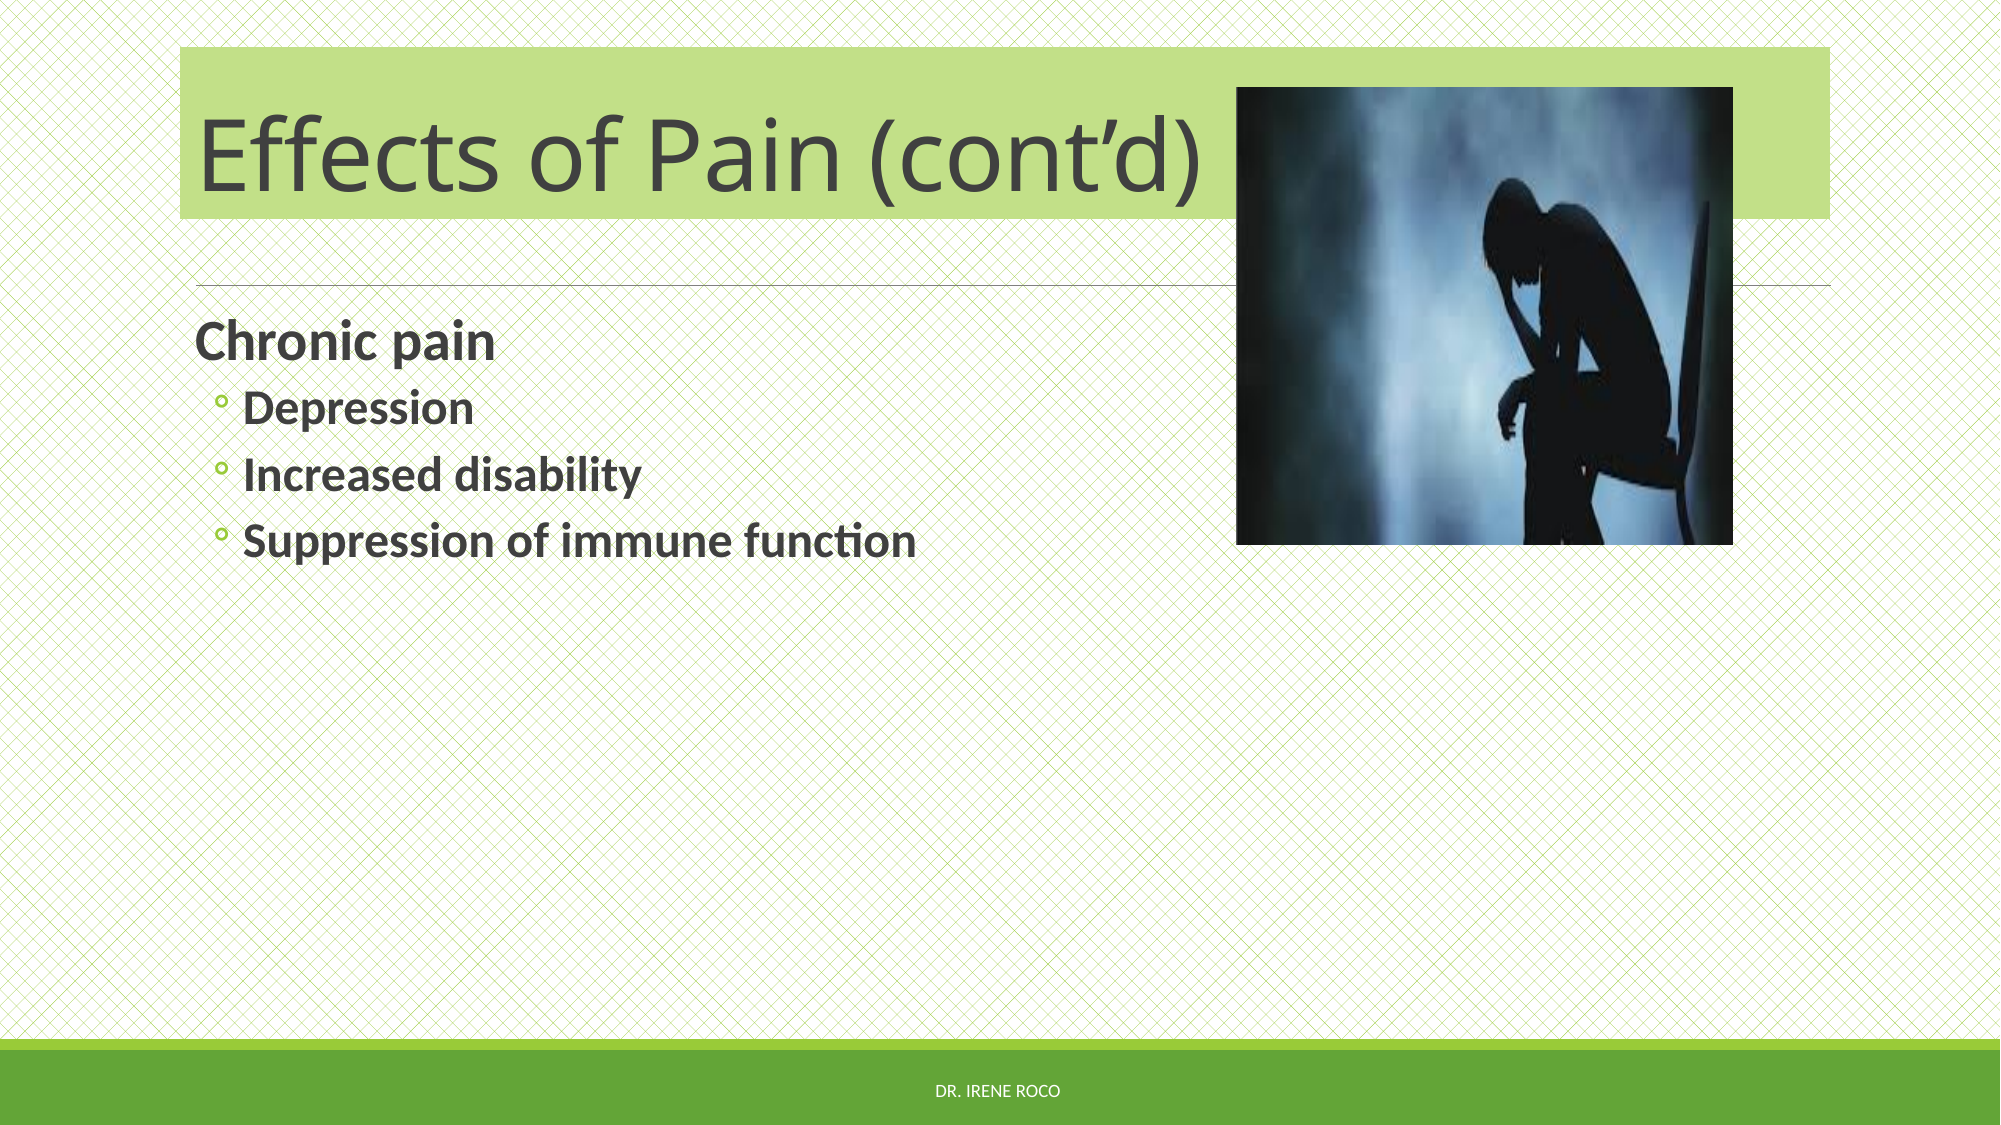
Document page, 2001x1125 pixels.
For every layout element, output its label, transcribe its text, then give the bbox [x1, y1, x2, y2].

footer Dr. Irene Roco [604, 1059, 1396, 1120]
title Effects of Pain (cont’d) [180, 47, 1830, 219]
picture [1235, 87, 1734, 545]
list Chronic pain Depression Increased disability Suppression of immune function [180, 302, 1830, 963]
